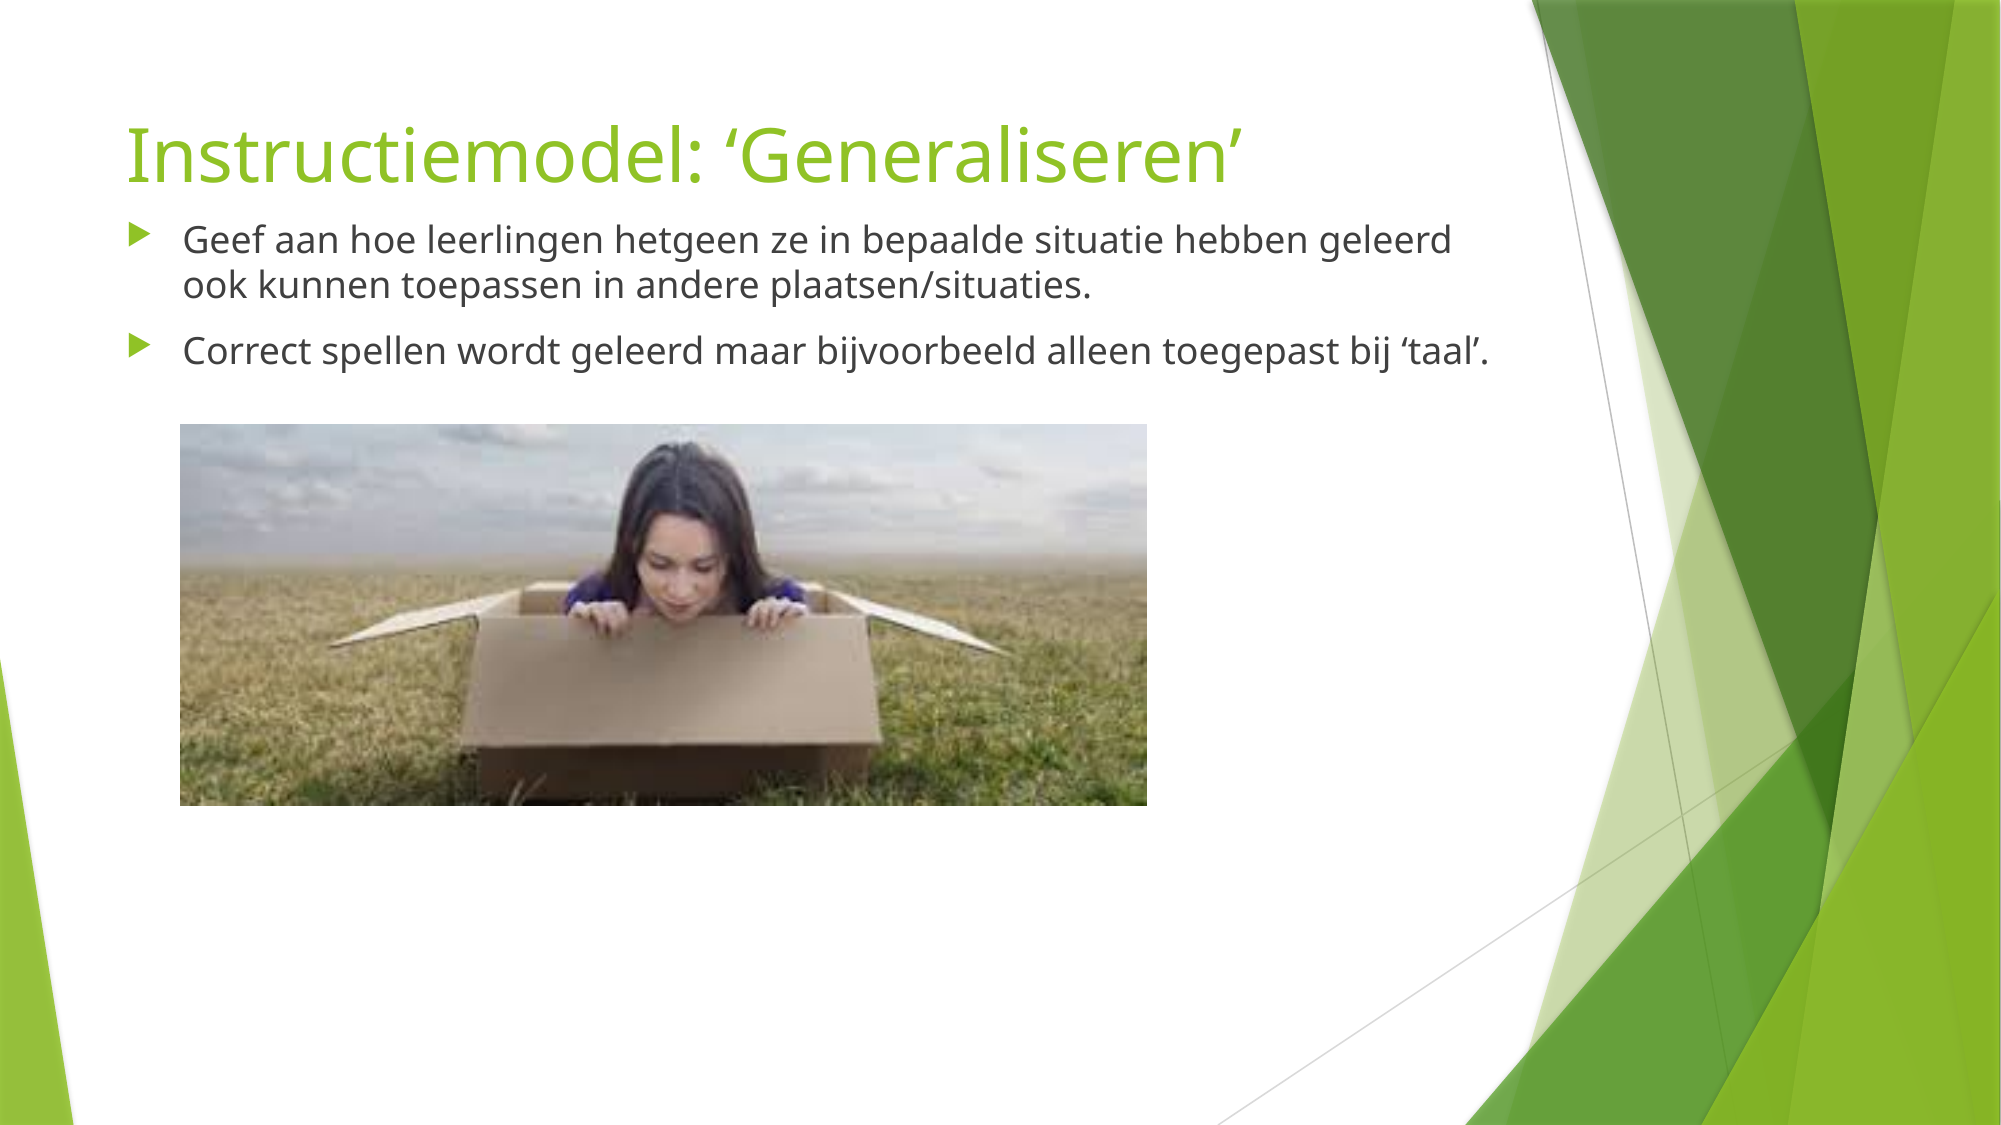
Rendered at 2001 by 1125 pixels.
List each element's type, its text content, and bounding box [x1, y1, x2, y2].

list Geef aan hoe leerlingen hetgeen ze in bepaalde situatie hebben geleerd ook kunnen toepassen in andere plaatsen/situaties. Correct spellen wordt geleerd maar bijvoorbeeld alleen toegepast bij ‘taal’. [111, 208, 1522, 845]
title Instructiemodel: ‘Generaliseren’ [111, 99, 1522, 208]
picture [179, 424, 1148, 807]
